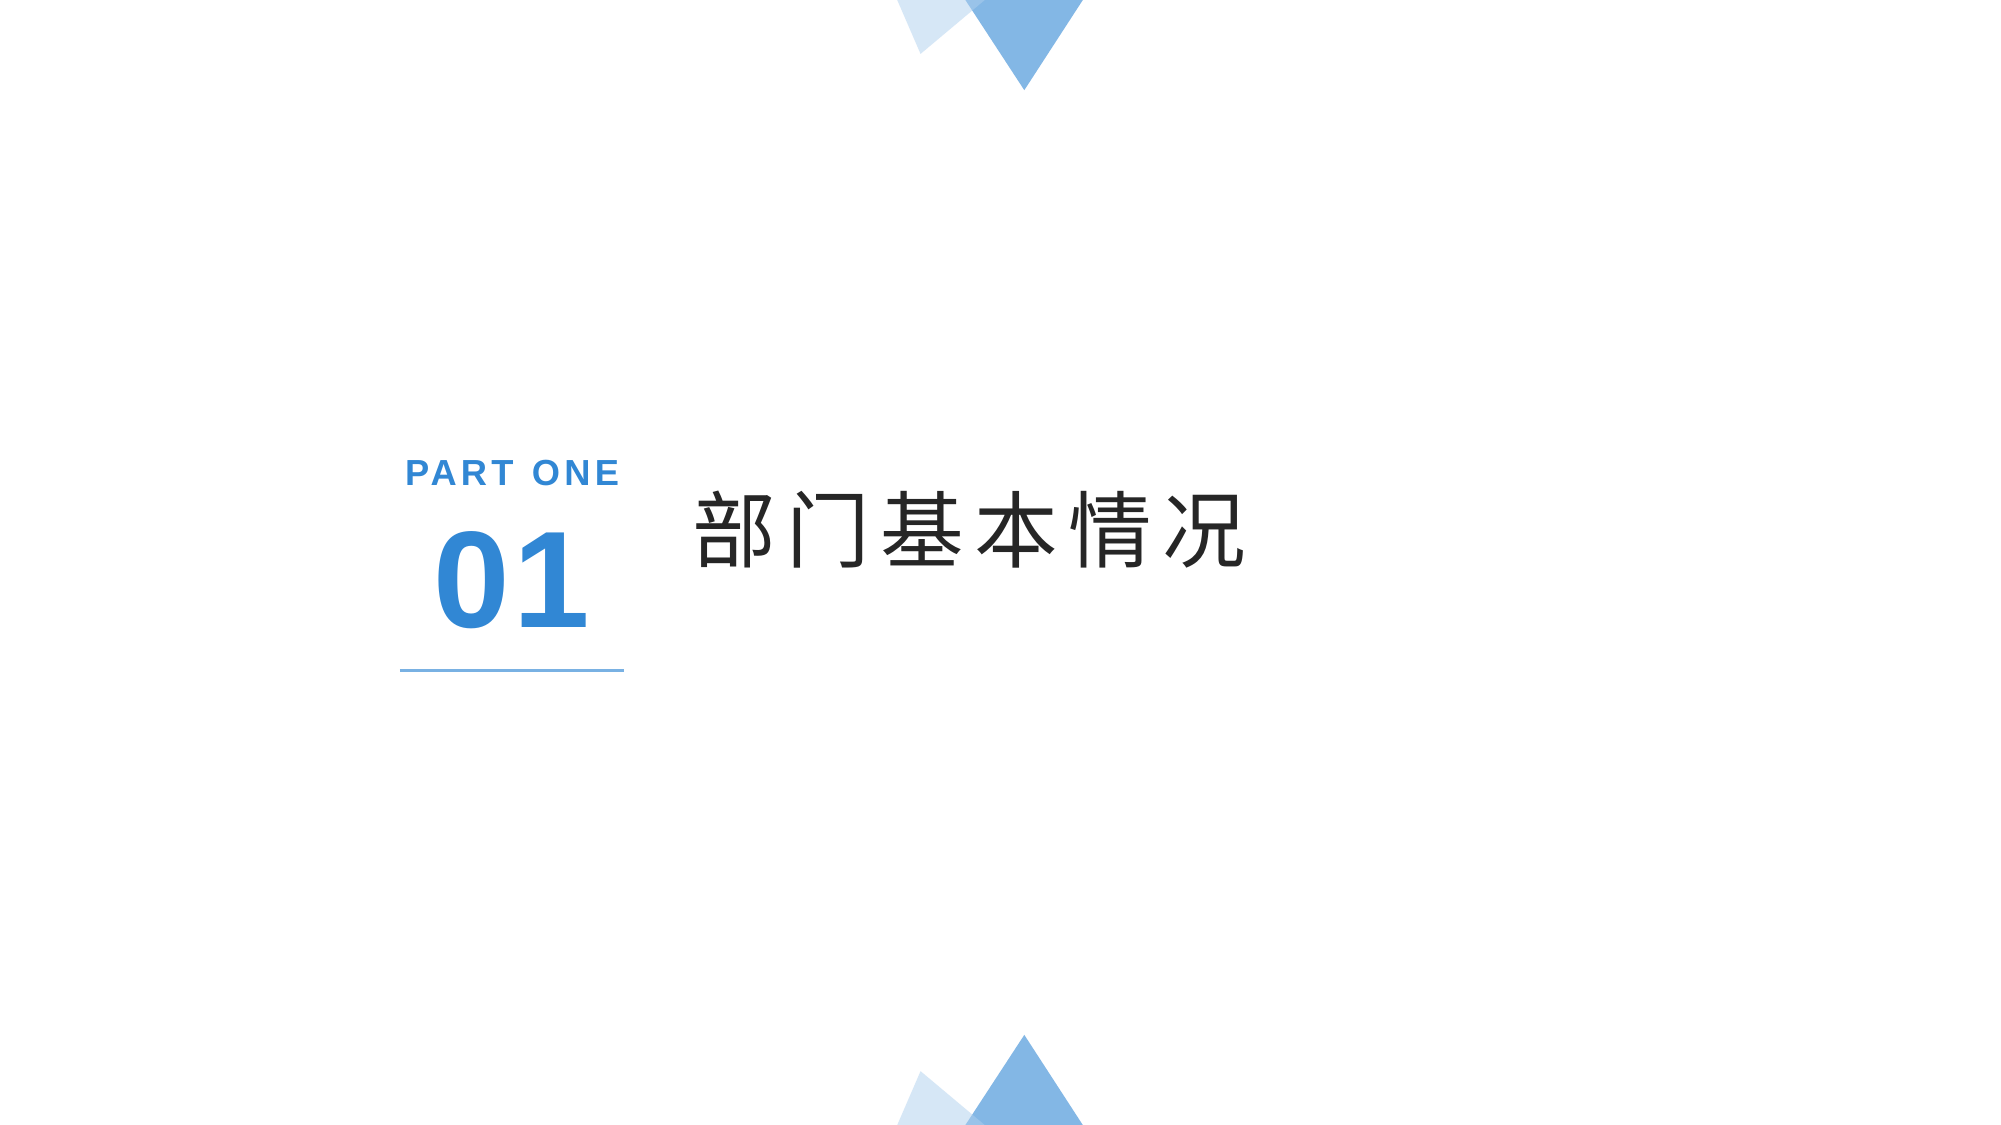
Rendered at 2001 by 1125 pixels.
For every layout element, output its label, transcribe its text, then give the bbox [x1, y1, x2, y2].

text_box PART ONE [376, 444, 649, 501]
text_box 01 [376, 501, 649, 671]
title 部门基本情况 [677, 456, 1624, 594]
